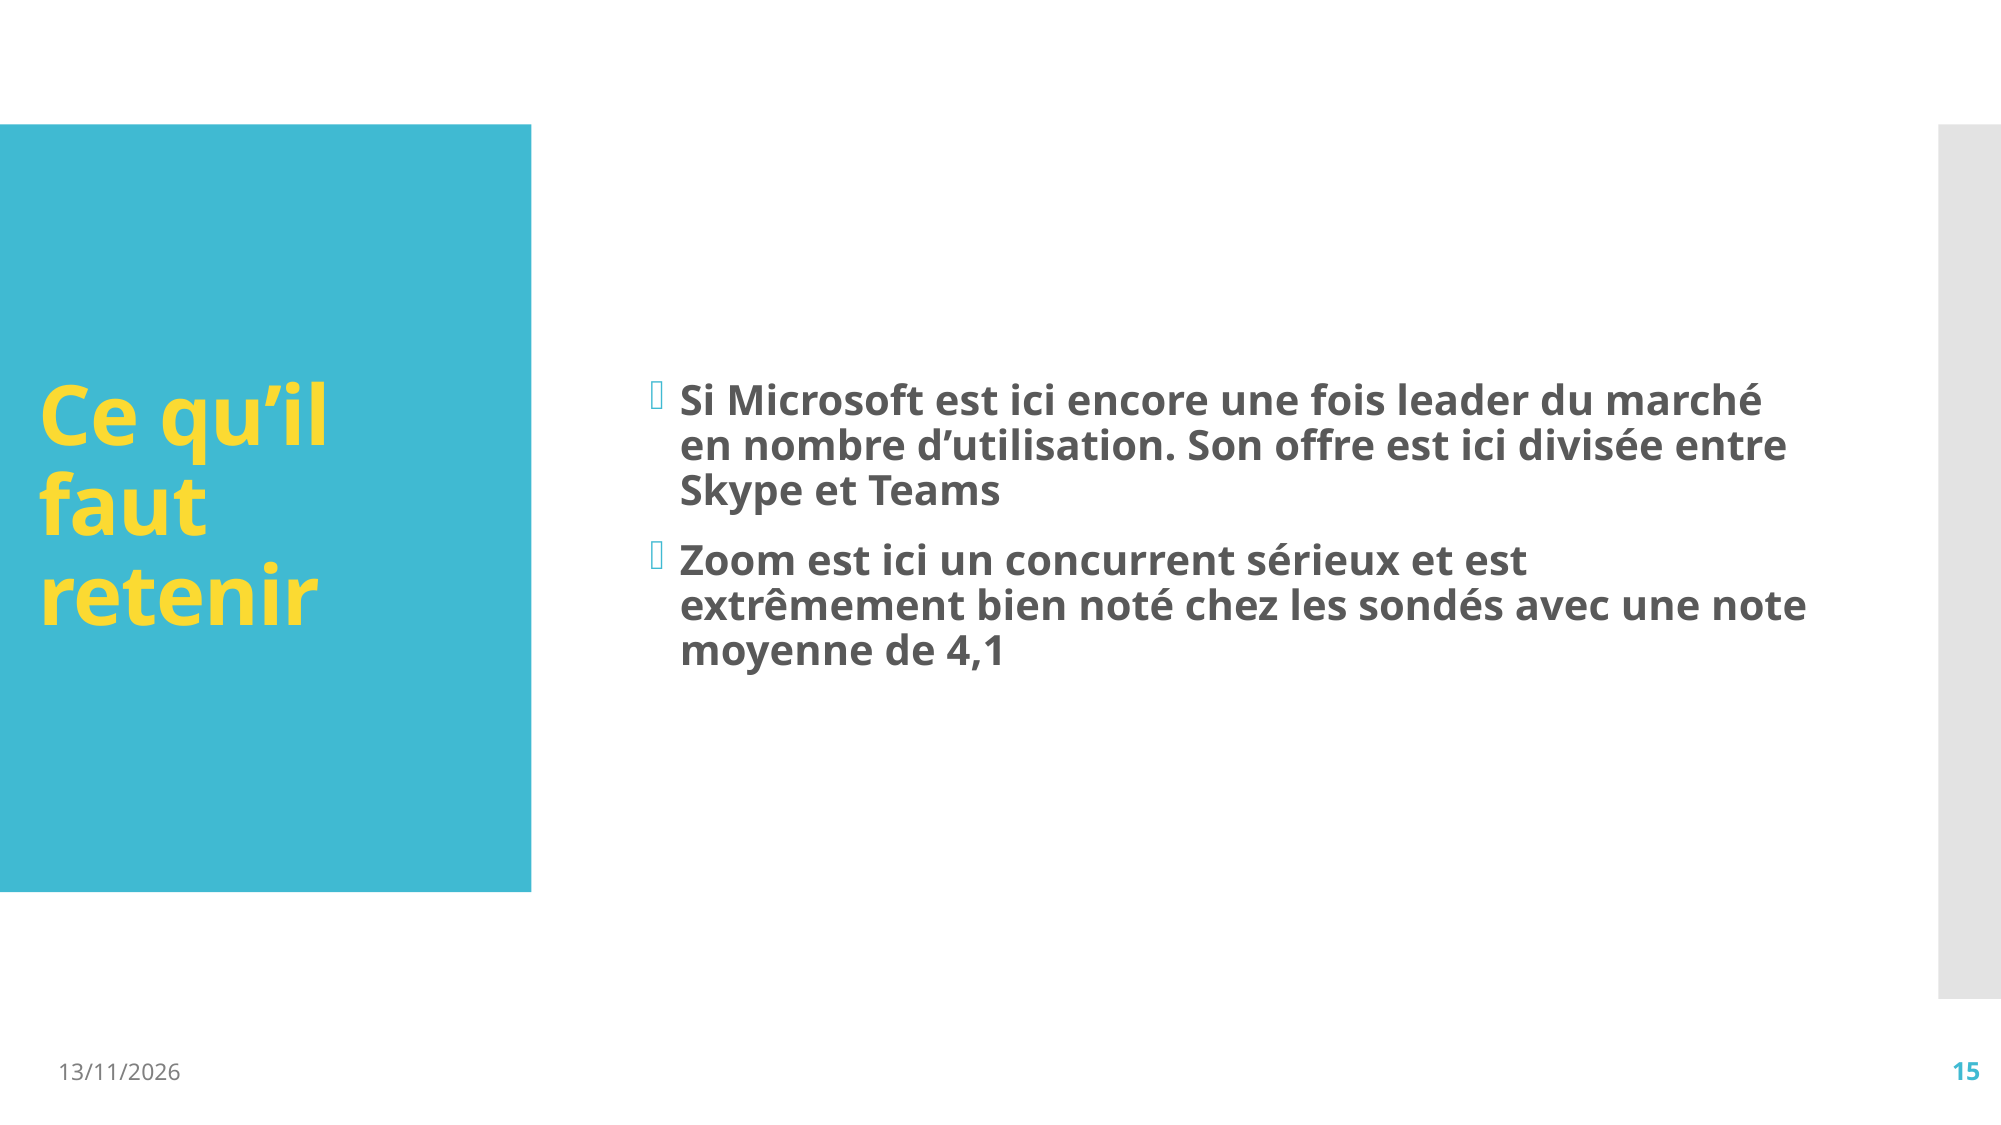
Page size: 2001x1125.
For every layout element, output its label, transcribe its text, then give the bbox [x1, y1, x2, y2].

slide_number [43, 1042, 493, 1103]
list Si Microsoft est ici encore une fois leader du marché en nombre d’utilisation. Son offre est ici divisée entre Skype et Teams Zoom est ici un concurrent sérieux et est extrêmement bien noté chez les sondés avec une note moyenne de 4,1 [634, 141, 1835, 982]
slide_number 15 [1744, 1042, 1996, 1103]
title Ce qu’il faut retenir [23, 130, 508, 886]
